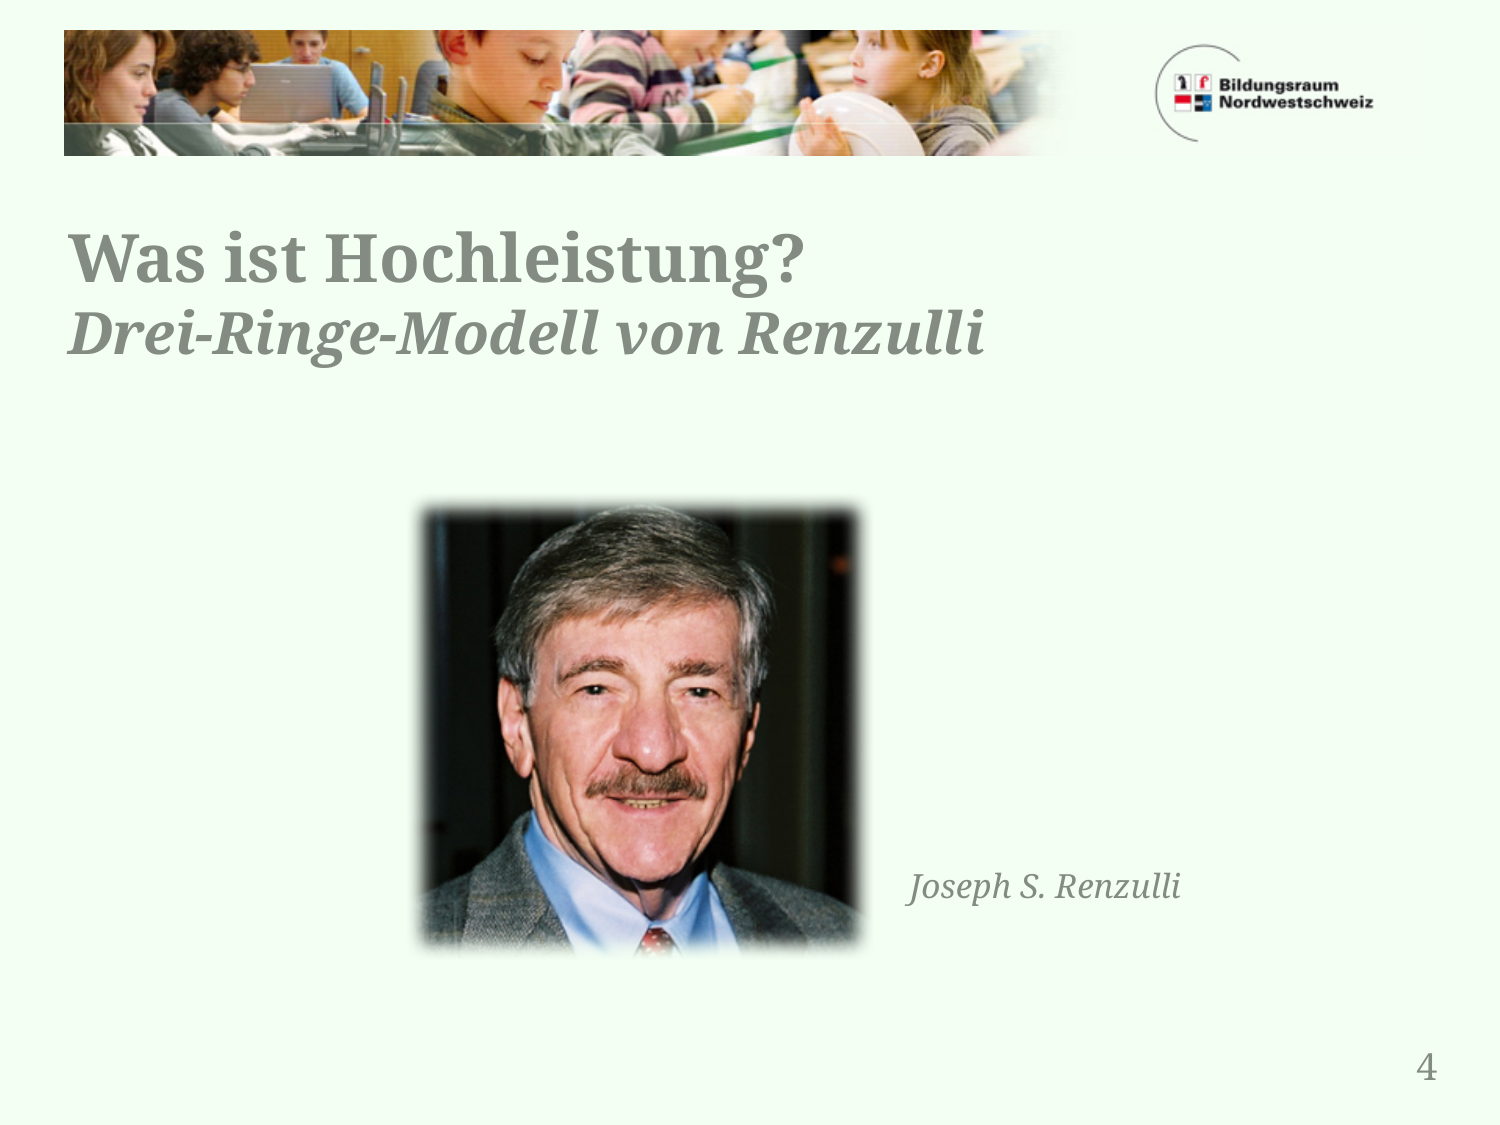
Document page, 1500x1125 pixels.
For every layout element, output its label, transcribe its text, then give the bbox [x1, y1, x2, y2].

picture [64, 30, 1425, 156]
picture [405, 491, 875, 961]
slide_number 4 [1139, 1034, 1453, 1094]
text_box Joseph S. Renzulli [880, 857, 1223, 932]
title Was ist Hochleistung? Drei-Ringe-Modell von Renzulli [53, 196, 1426, 386]
